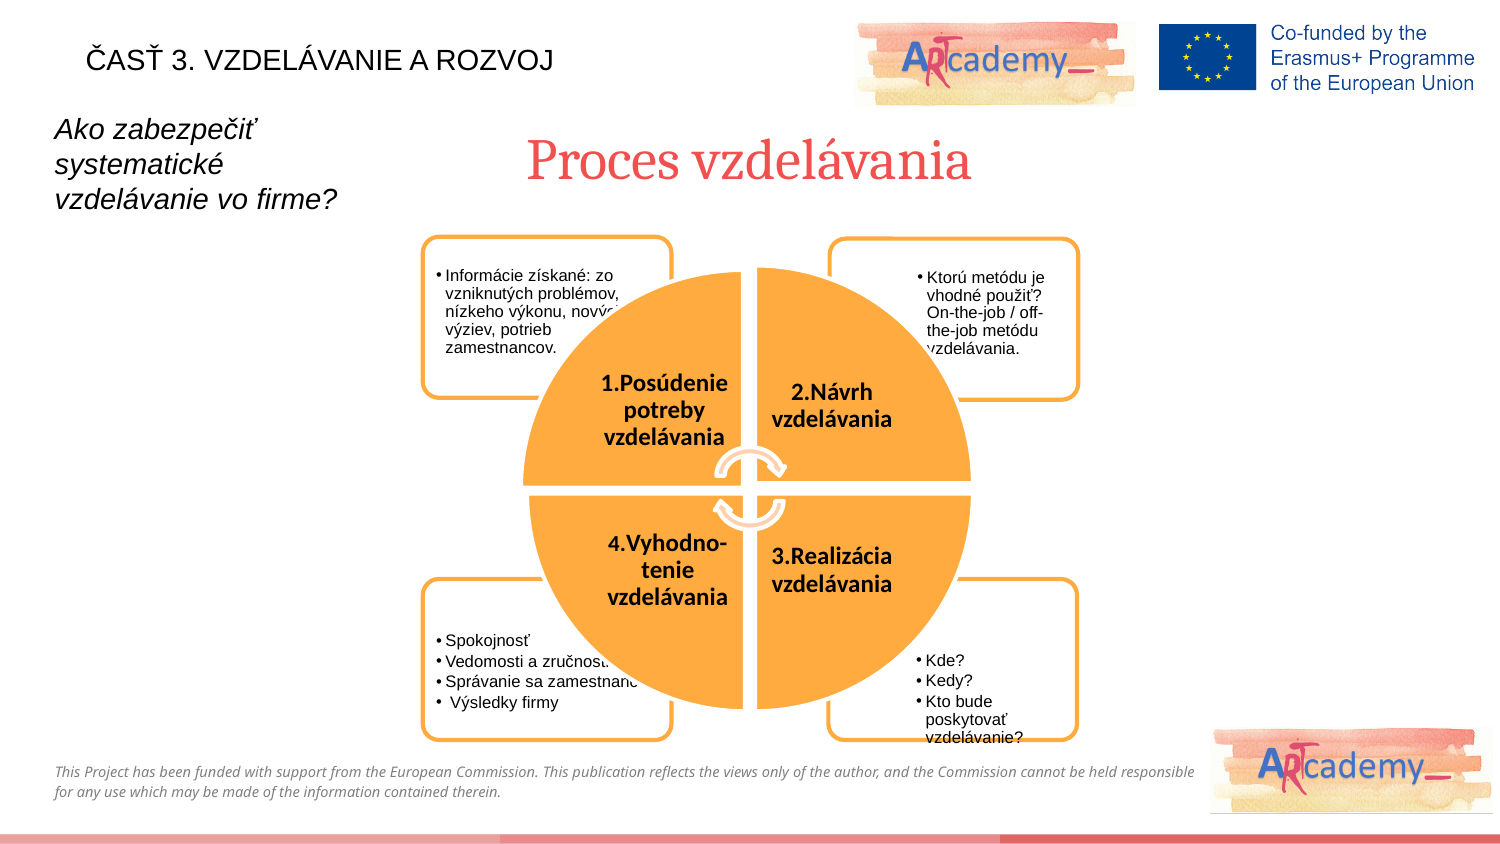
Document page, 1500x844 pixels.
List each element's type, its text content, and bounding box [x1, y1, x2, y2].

picture [1210, 709, 1493, 844]
picture [854, 2, 1137, 138]
text_box ČASŤ 3. VZDELÁVANIE A ROZVOJ [70, 33, 708, 84]
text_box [263, 236, 1237, 741]
title Proces vzdelávania [368, 111, 1250, 207]
picture [1158, 24, 1474, 94]
text_box Ako zabezpečiť systematické vzdelávanie vo firme? [39, 102, 368, 223]
text_box This Project has been funded with support from the European Commission. This publication reflects the views only of the author, and the Commission cannot be held responsible for any use which may be made of the information contained therein. [39, 754, 1205, 799]
